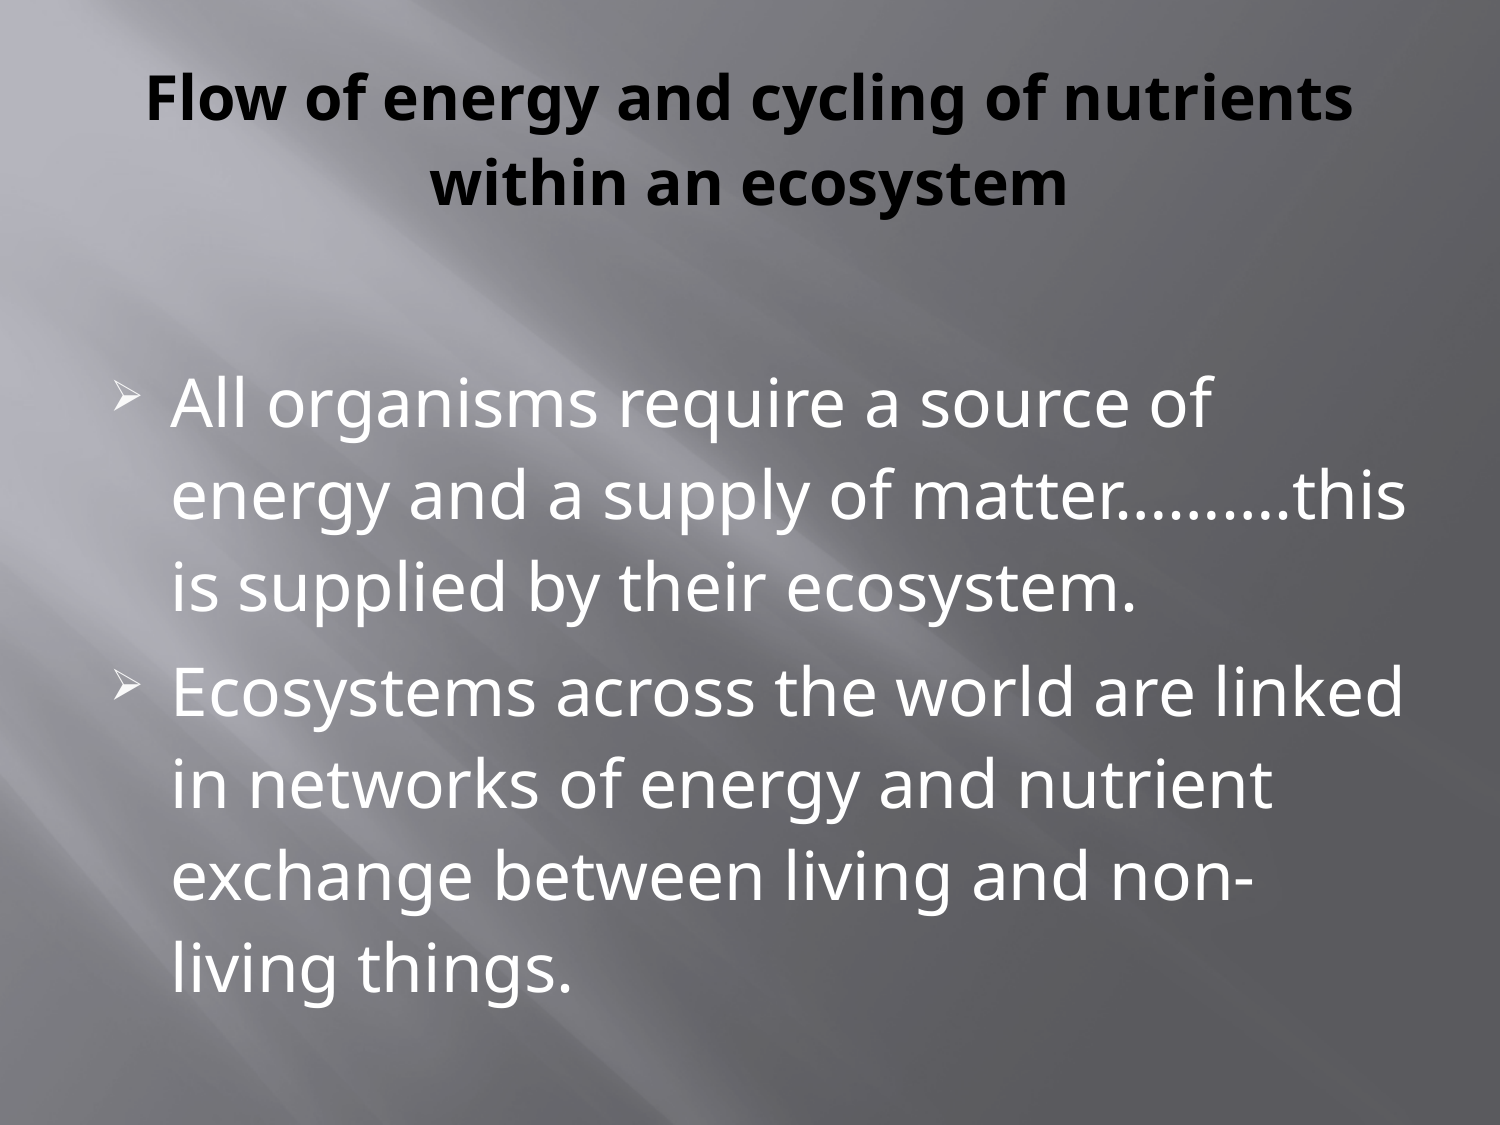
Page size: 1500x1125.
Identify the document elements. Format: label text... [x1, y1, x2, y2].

title Flow of energy and cycling of nutrients within an ecosystem [75, 45, 1425, 233]
list All organisms require a source of energy and a supply of matter……….this is supplied by their ecosystem. Ecosystems across the world are linked in networks of energy and nutrient exchange between living and non-living things. [75, 262, 1425, 1035]
